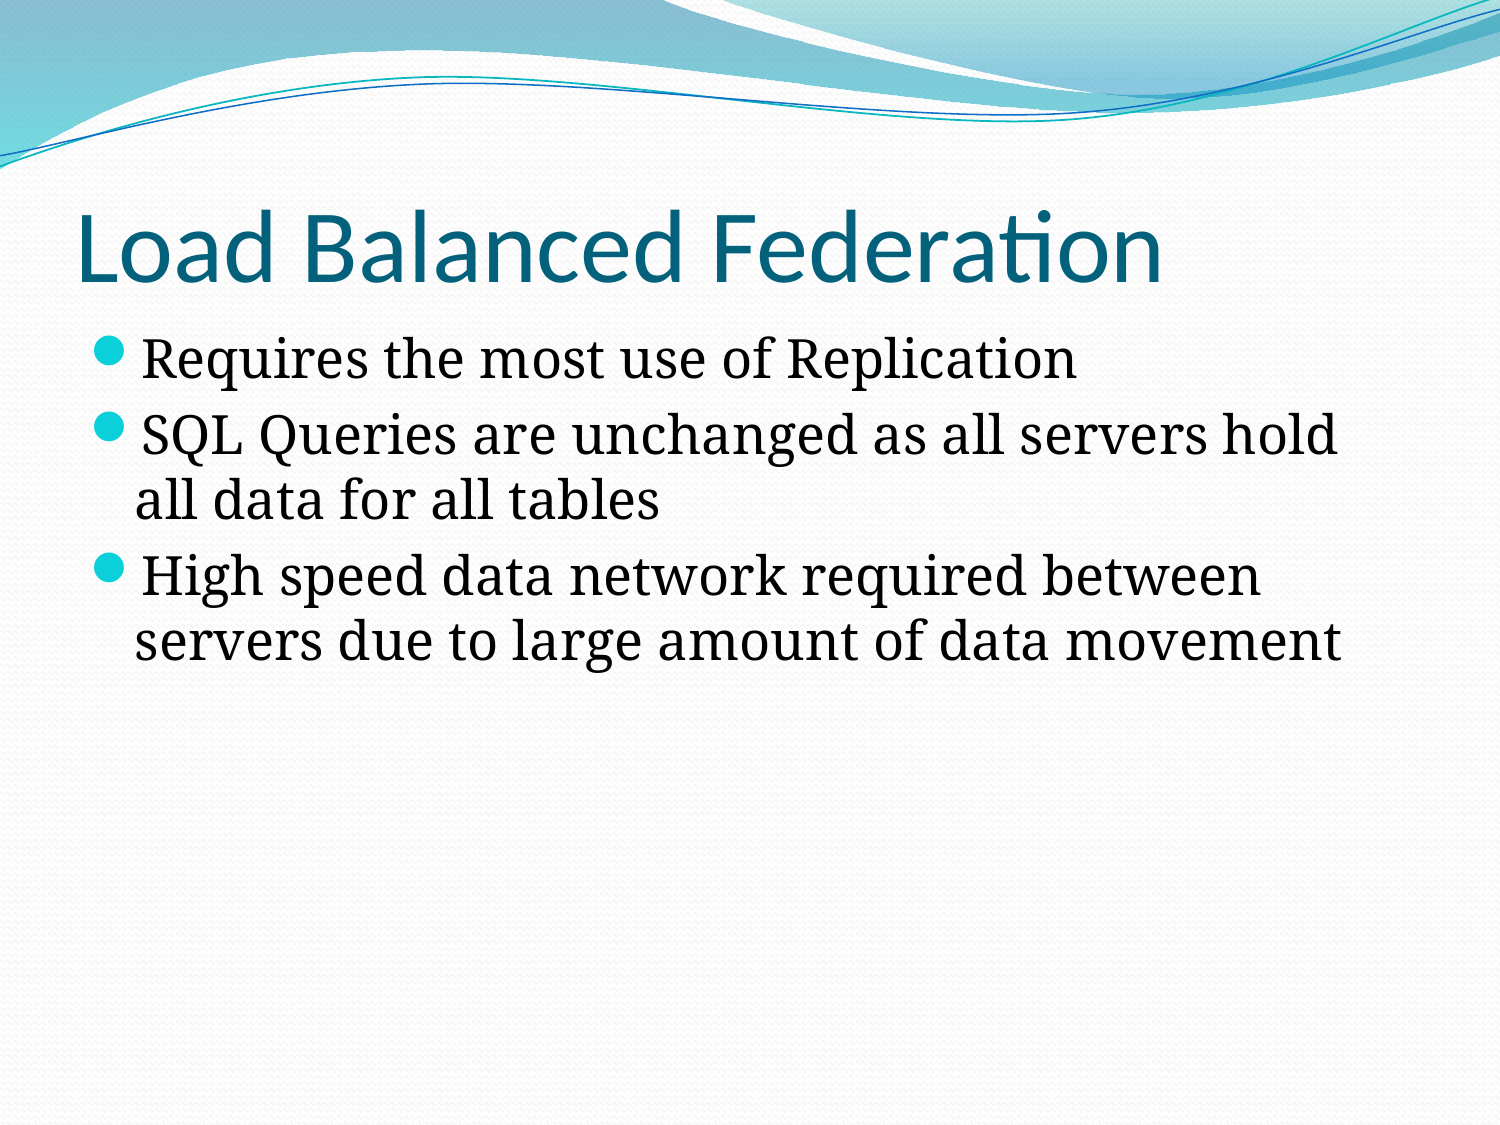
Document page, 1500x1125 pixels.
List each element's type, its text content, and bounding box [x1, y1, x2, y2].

title Load Balanced Federation [75, 115, 1425, 303]
list Requires the most use of Replication SQL Queries are unchanged as all servers hold all data for all tables High speed data network required between servers due to large amount of data movement [75, 317, 1425, 1038]
